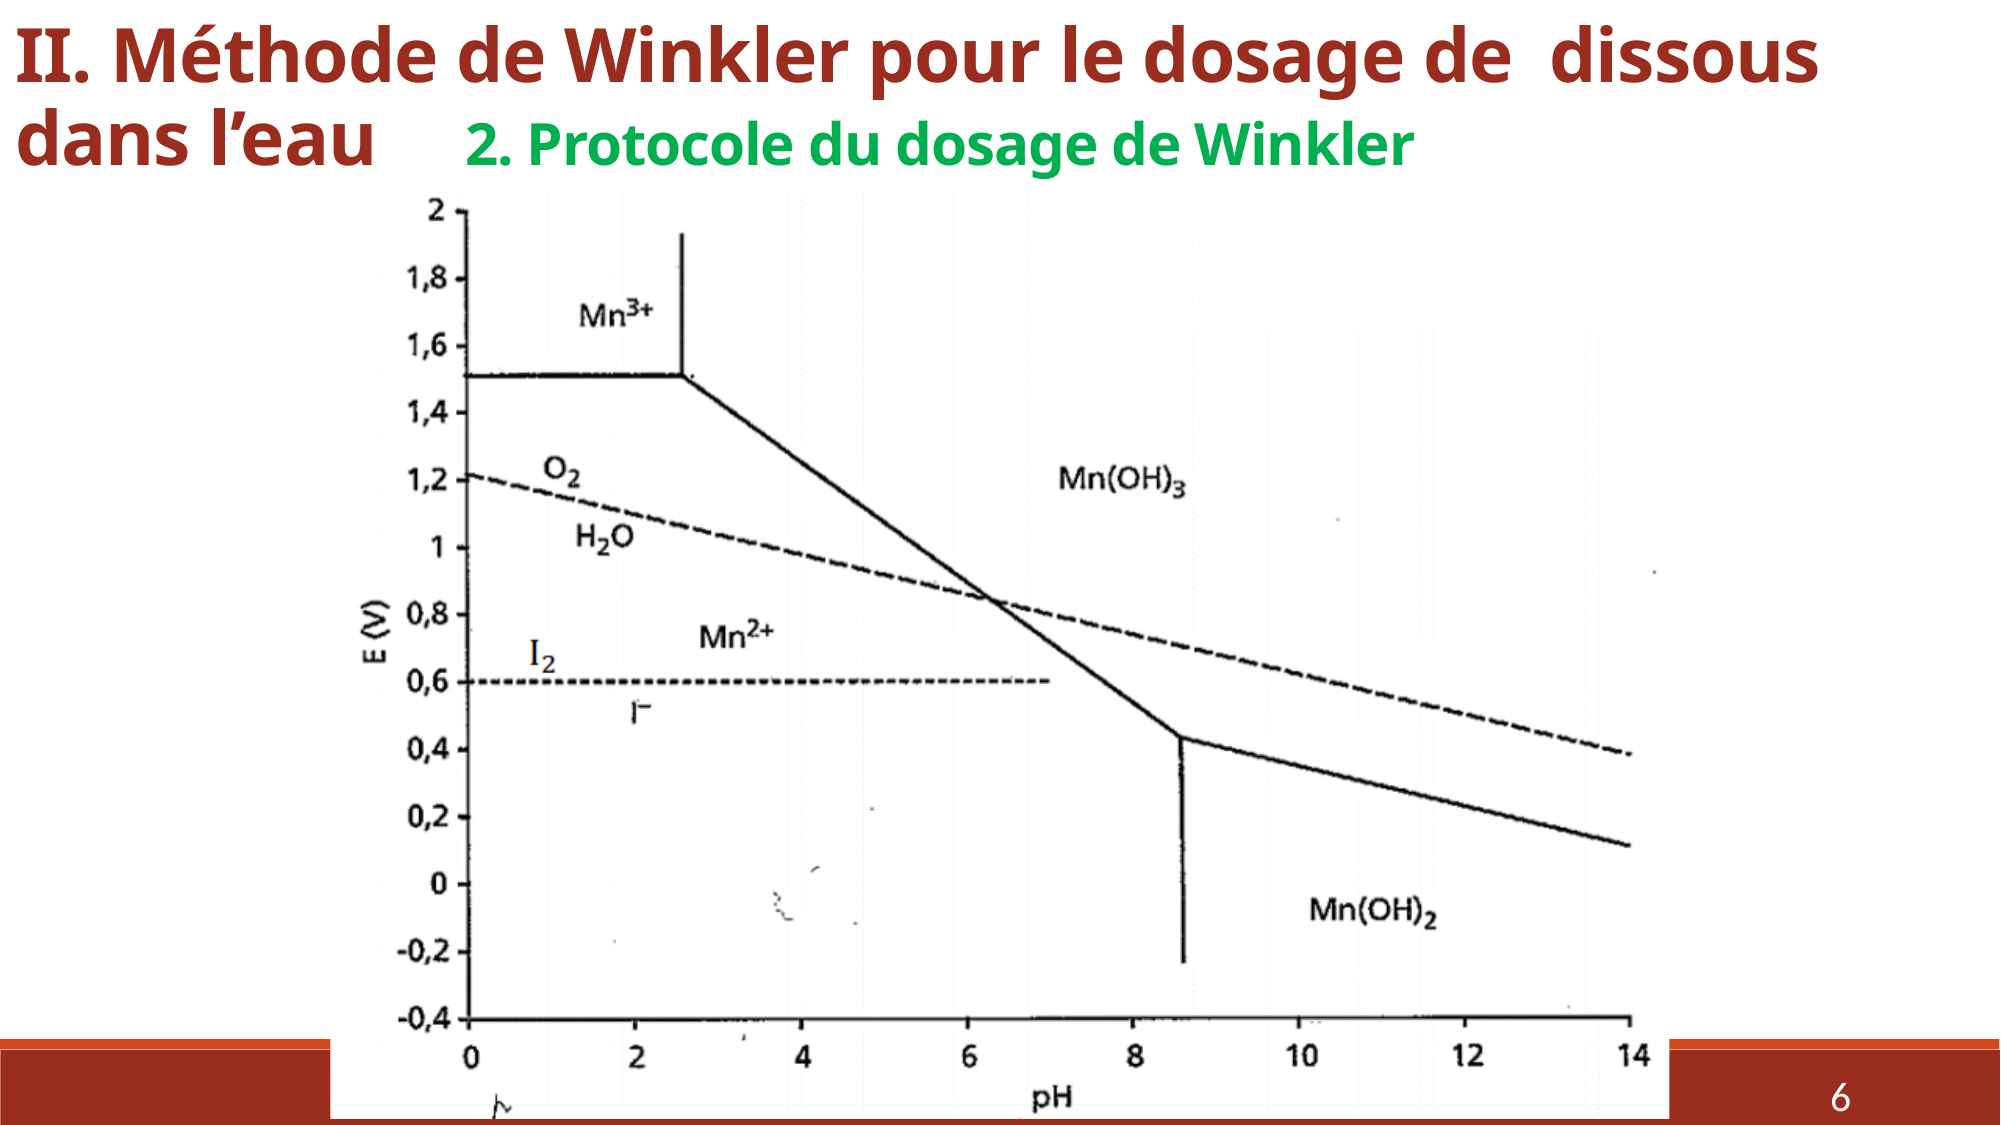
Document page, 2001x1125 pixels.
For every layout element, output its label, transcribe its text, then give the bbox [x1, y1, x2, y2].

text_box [329, 189, 1671, 1119]
slide_number 6 [1676, 1065, 1867, 1125]
